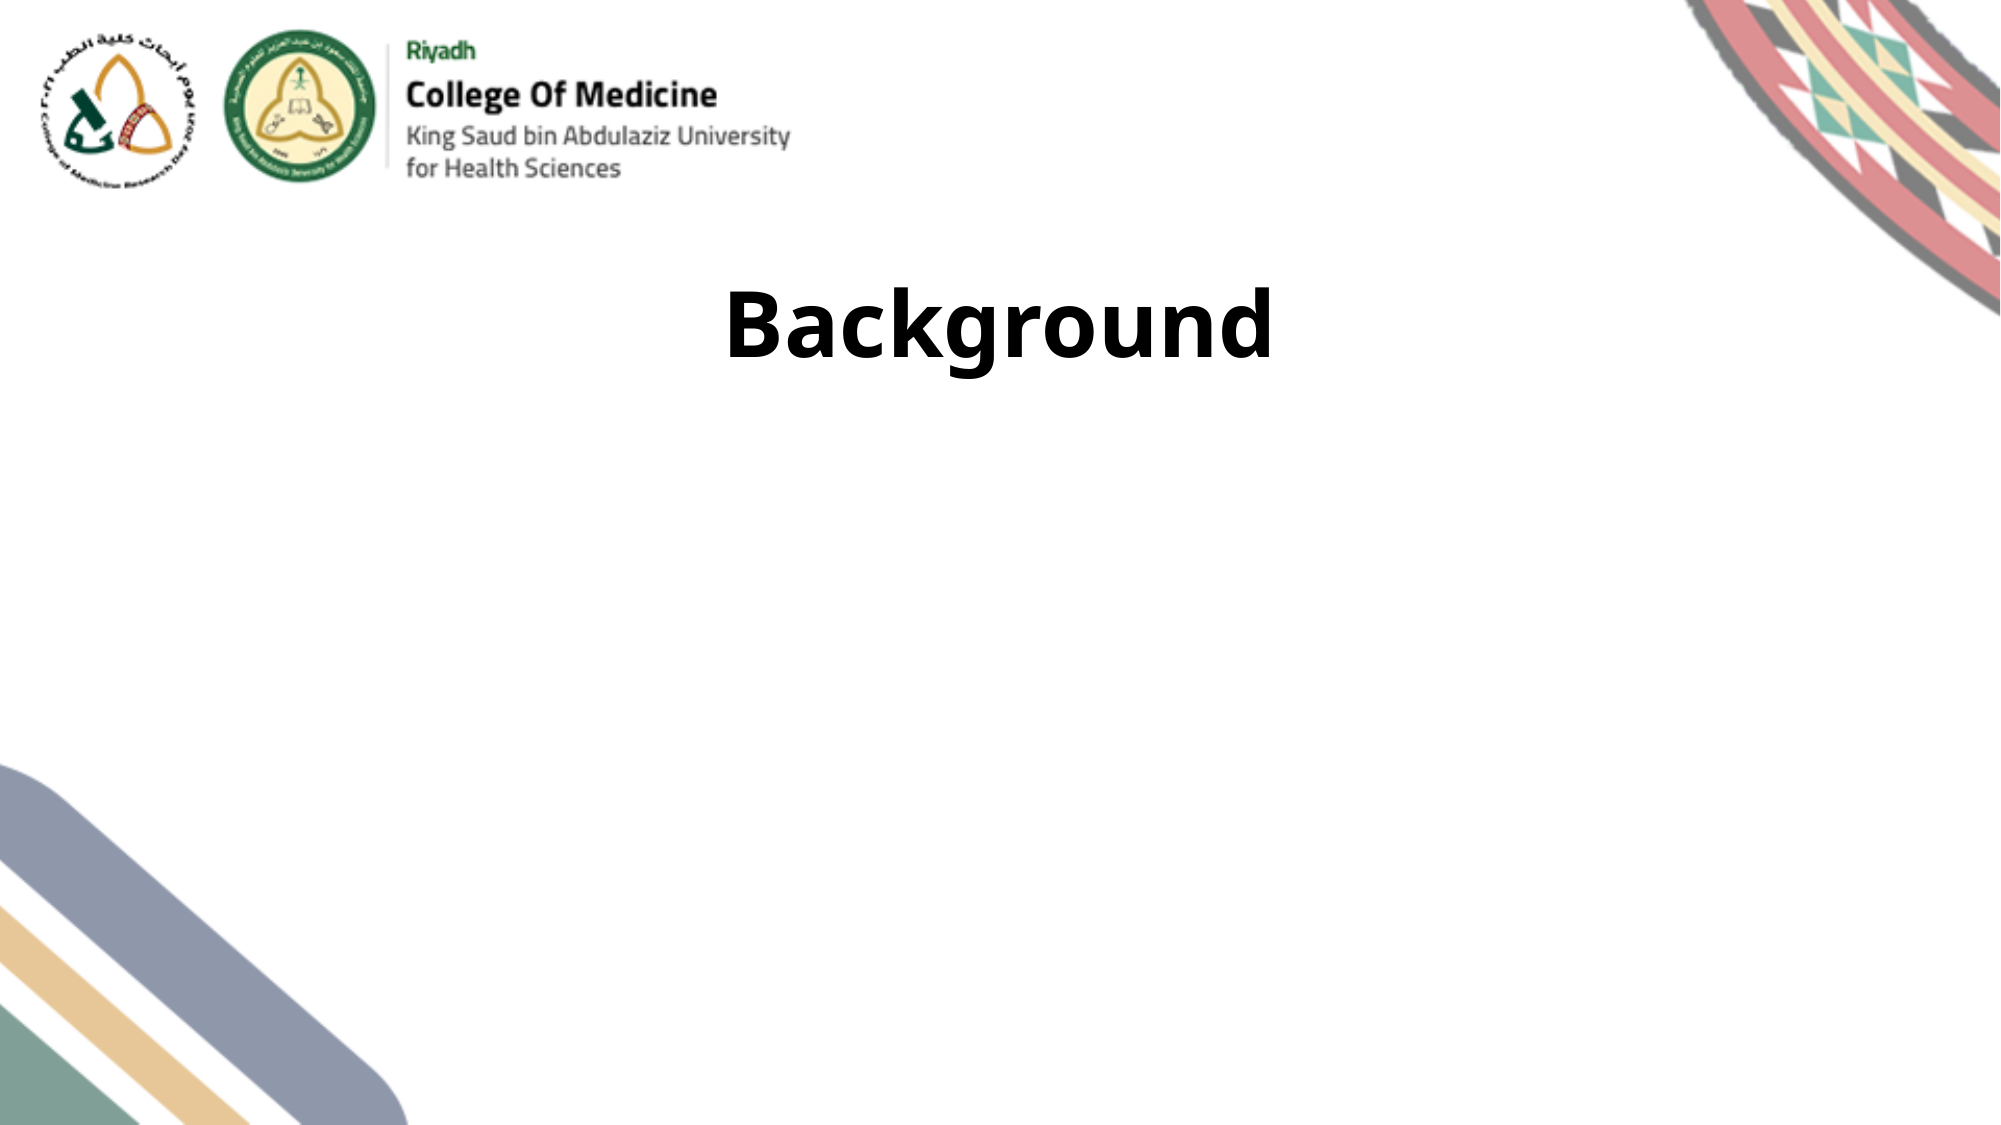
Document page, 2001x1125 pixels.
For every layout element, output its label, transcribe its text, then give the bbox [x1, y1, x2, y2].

picture [0, 0, 2001, 1125]
title Background [137, 218, 1863, 437]
